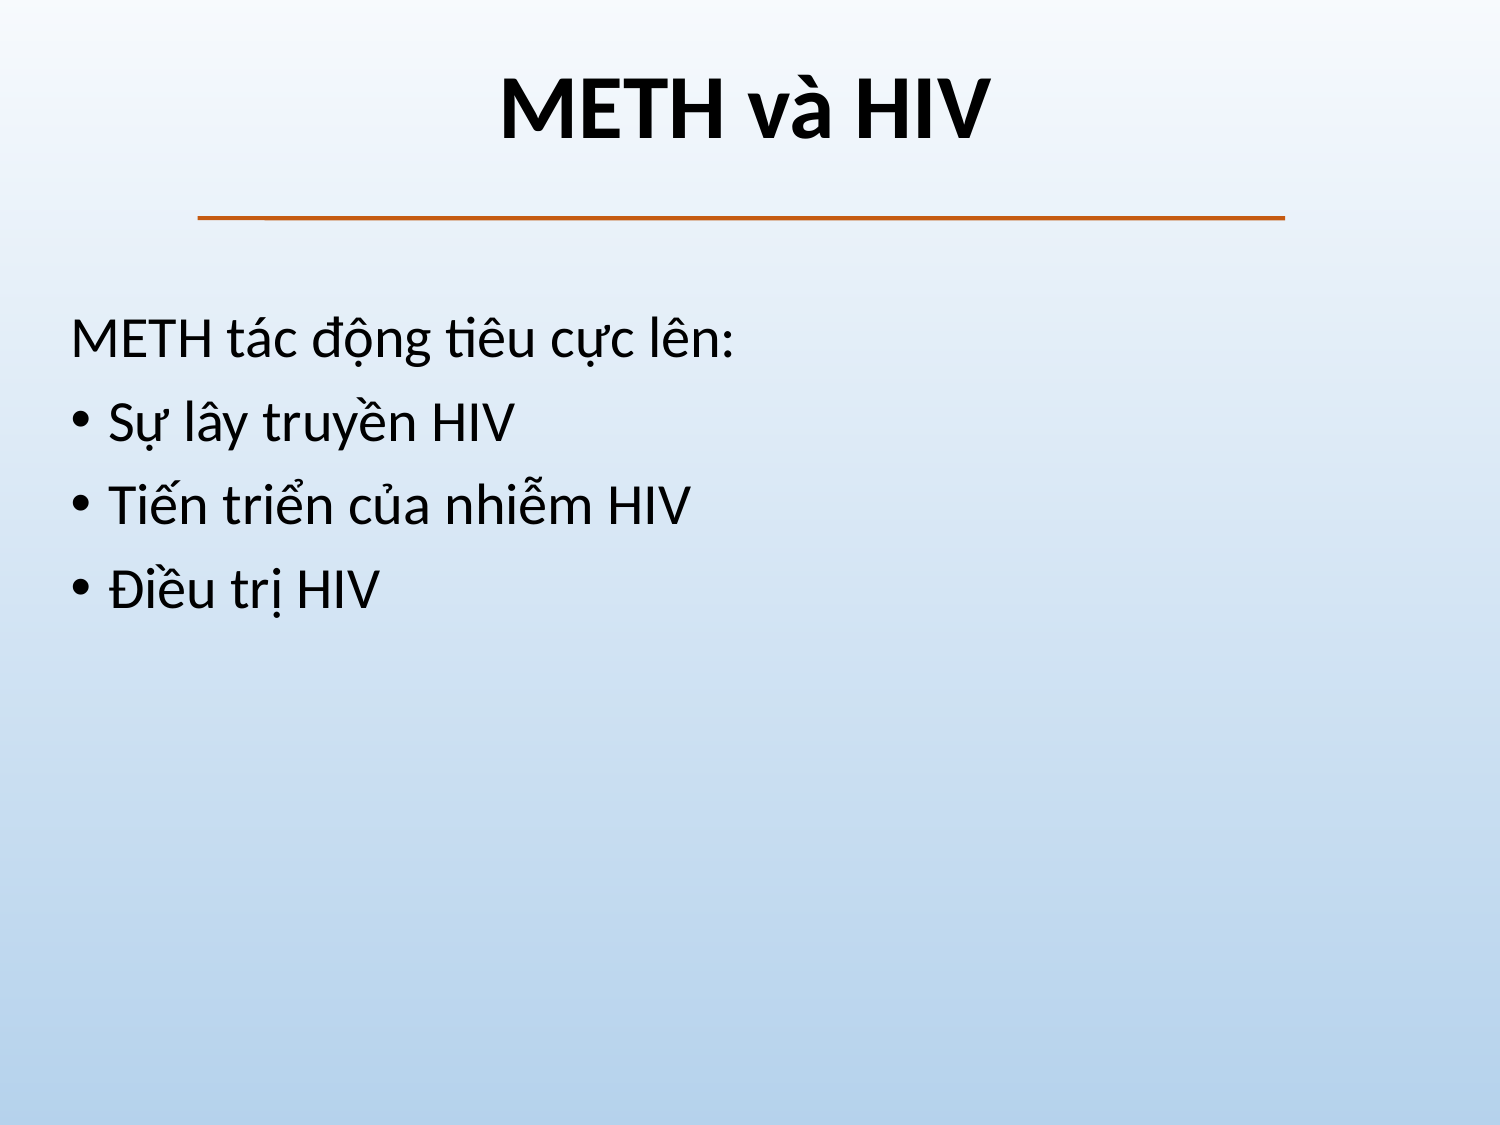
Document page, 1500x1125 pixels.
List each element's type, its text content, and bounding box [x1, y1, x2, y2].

title METH và HIV [55, 0, 1436, 219]
list METH tác động tiêu cực lên: Sự lây truyền HIV Tiến triển của nhiễm HIV Điều trị HIV [55, 299, 1436, 1014]
